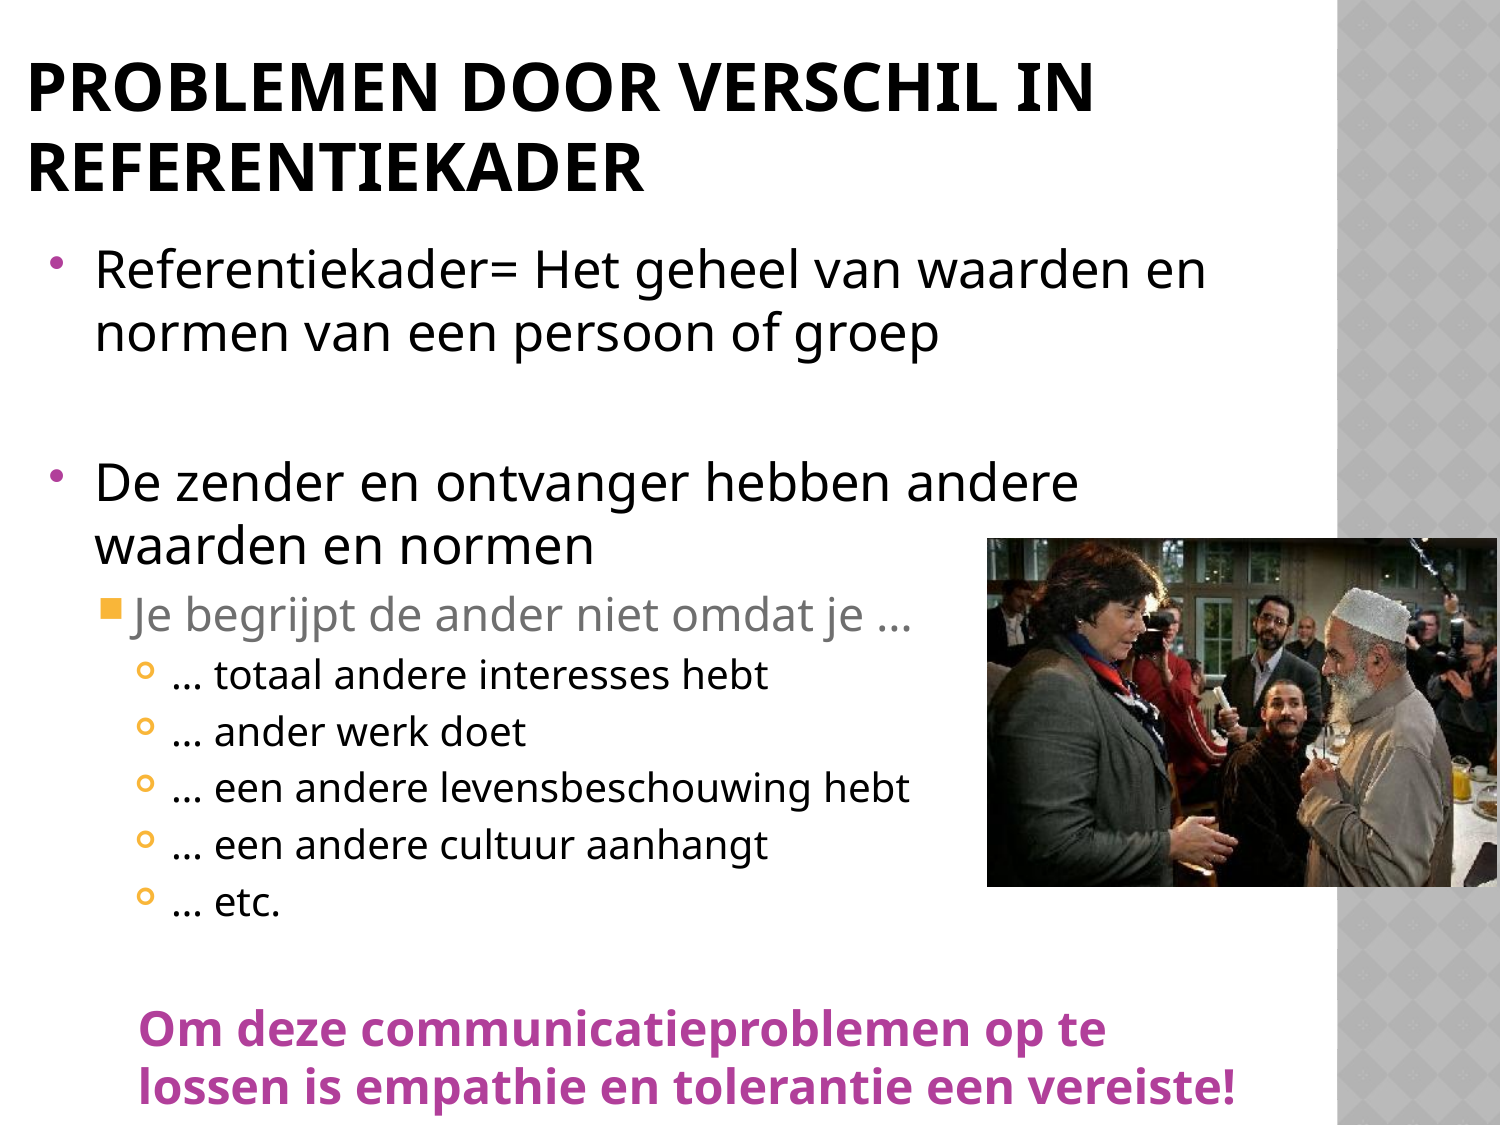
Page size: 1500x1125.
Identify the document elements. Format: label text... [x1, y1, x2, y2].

picture [987, 538, 1498, 888]
list Referentiekader= Het geheel van waarden en normen van een persoon of groep De zender en ontvanger hebben andere waarden en normen Je begrijpt de ander niet omdat je … … totaal andere interesses hebt … ander werk doet … een andere levensbeschouwing hebt … een andere cultuur aanhangt … etc. Om deze communicatieproblemen op te lossen is empathie en tolerantie een vereiste! [35, 228, 1317, 1125]
title Problemen door verschil in referentiekader [17, 42, 1414, 206]
